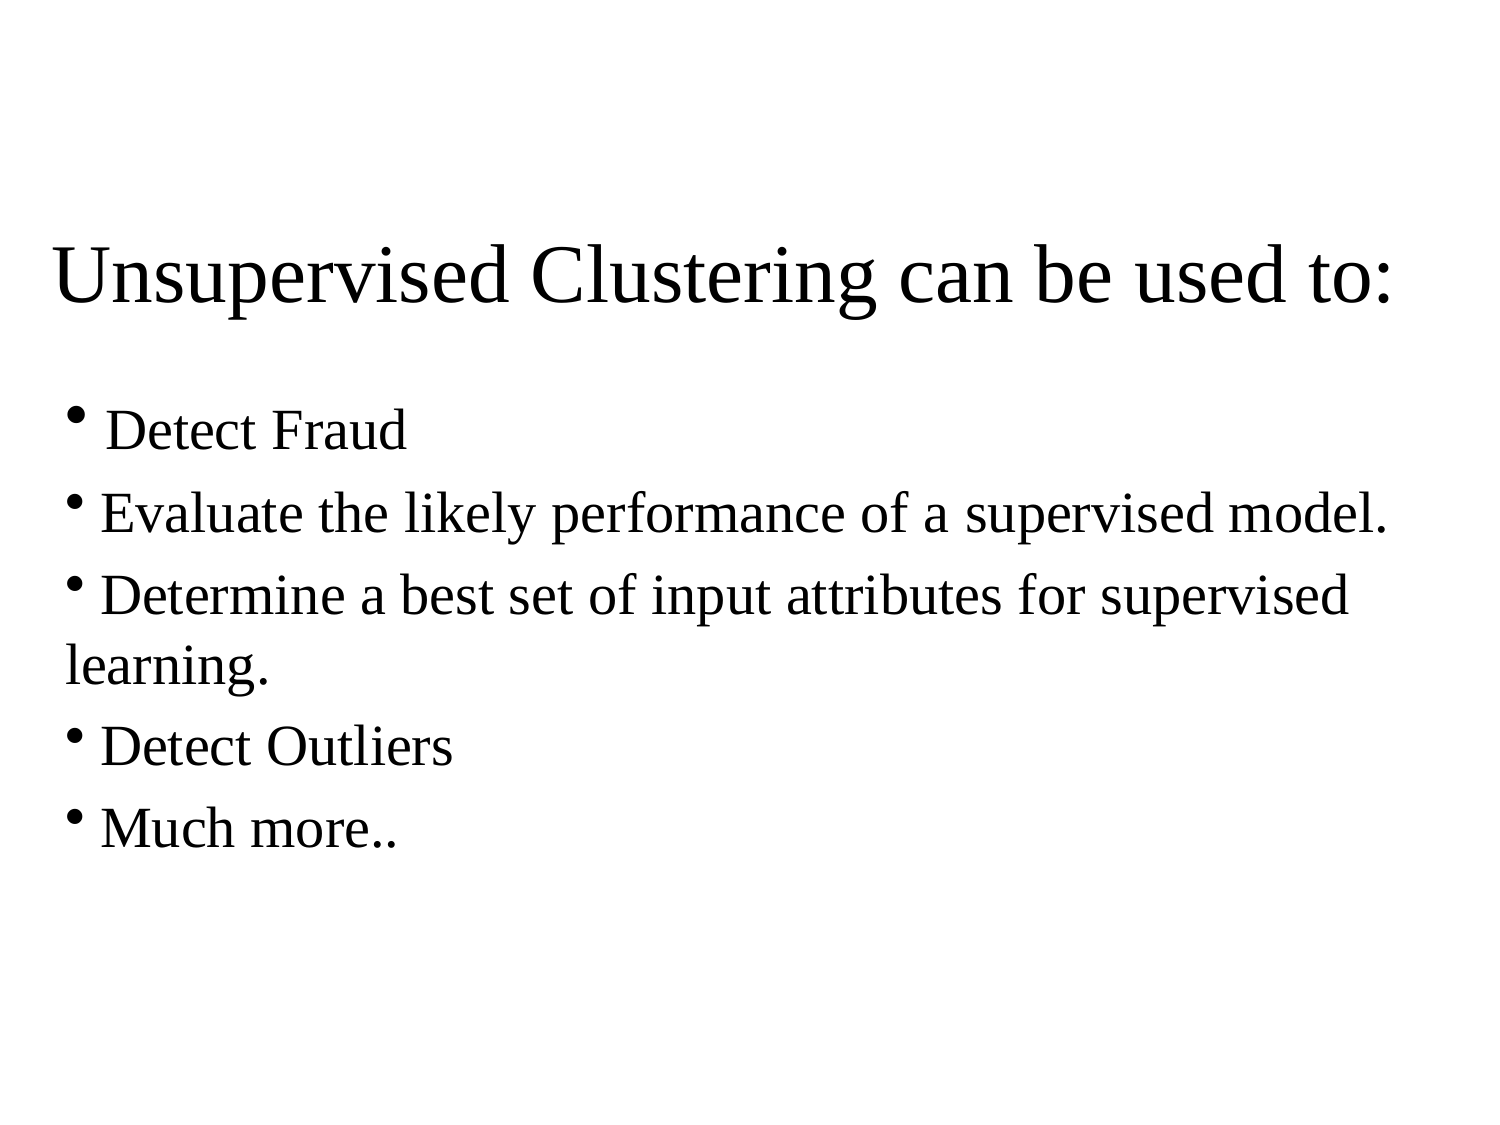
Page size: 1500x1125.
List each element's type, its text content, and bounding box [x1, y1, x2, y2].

subtitle Detect Fraud Evaluate the likely performance of a supervised model. Determine a best set of input attributes for supervised learning. Detect Outliers Much more.. [50, 375, 1463, 1000]
title Unsupervised Clustering can be used to: [24, 174, 1425, 363]
